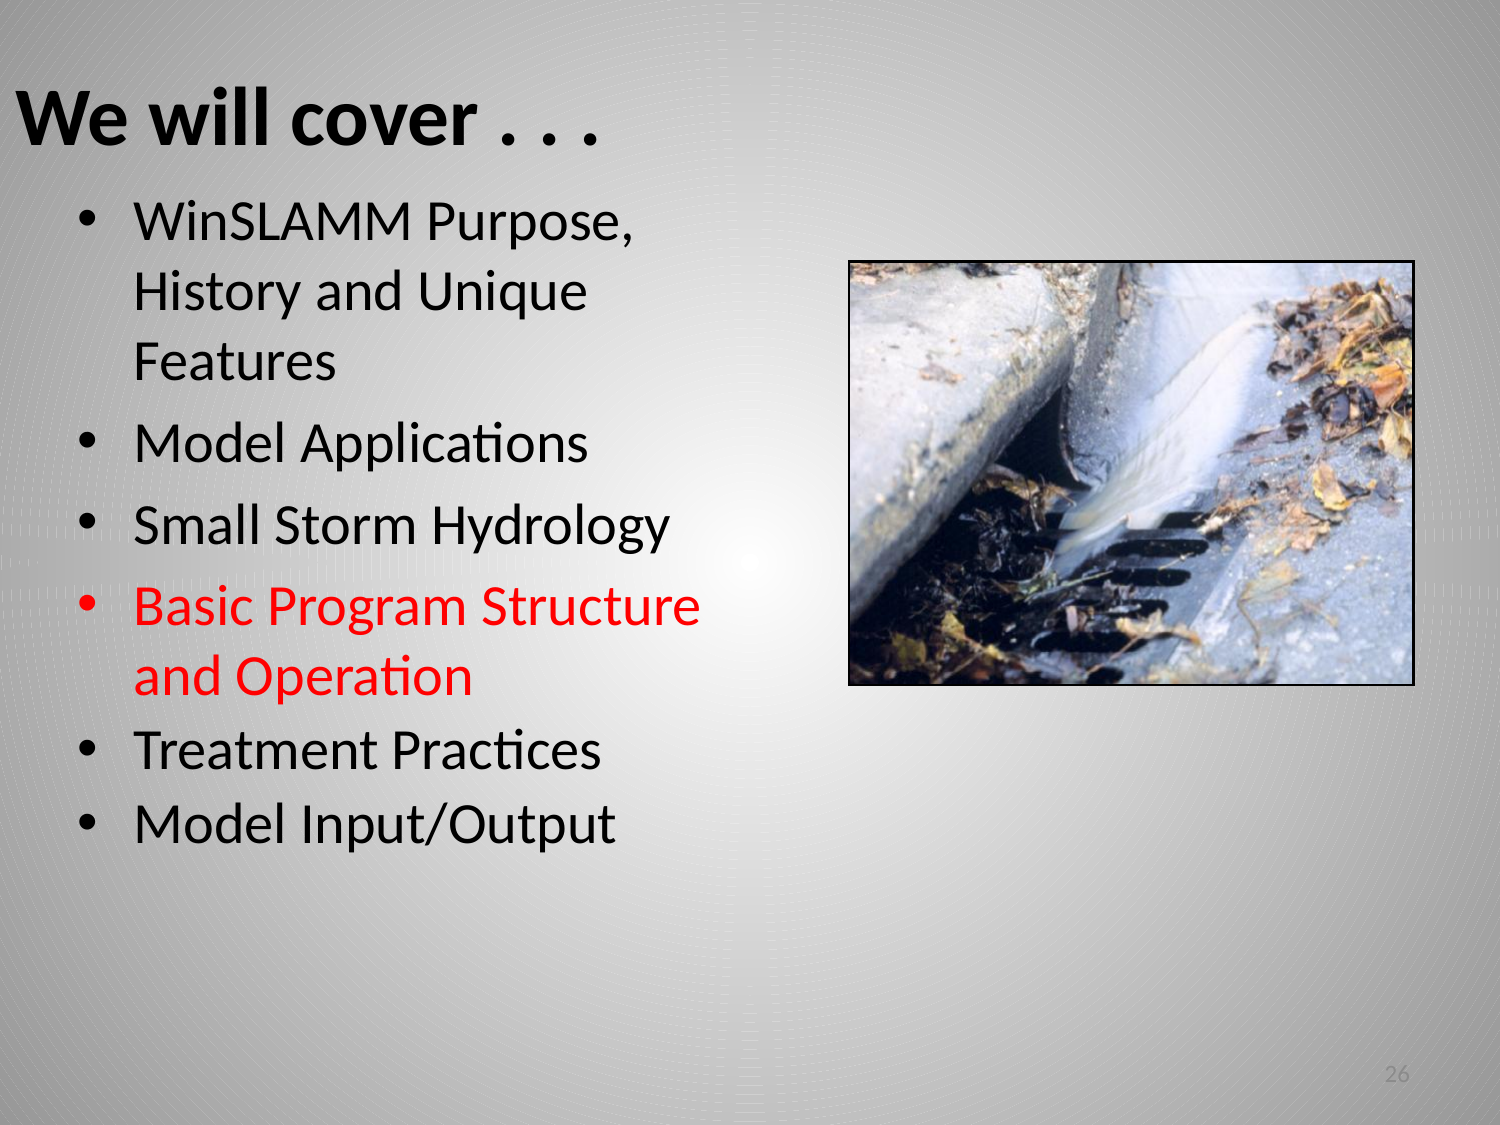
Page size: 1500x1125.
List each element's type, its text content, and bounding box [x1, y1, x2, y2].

text_box WinSLAMM Purpose, History and Unique Features Model Applications Small Storm Hydrology Basic Program Structure and Operation Treatment Practices Model Input/Output [62, 174, 788, 1063]
slide_number 26 [1074, 1042, 1425, 1103]
title We will cover . . . [0, 50, 1500, 175]
picture [849, 262, 1413, 685]
